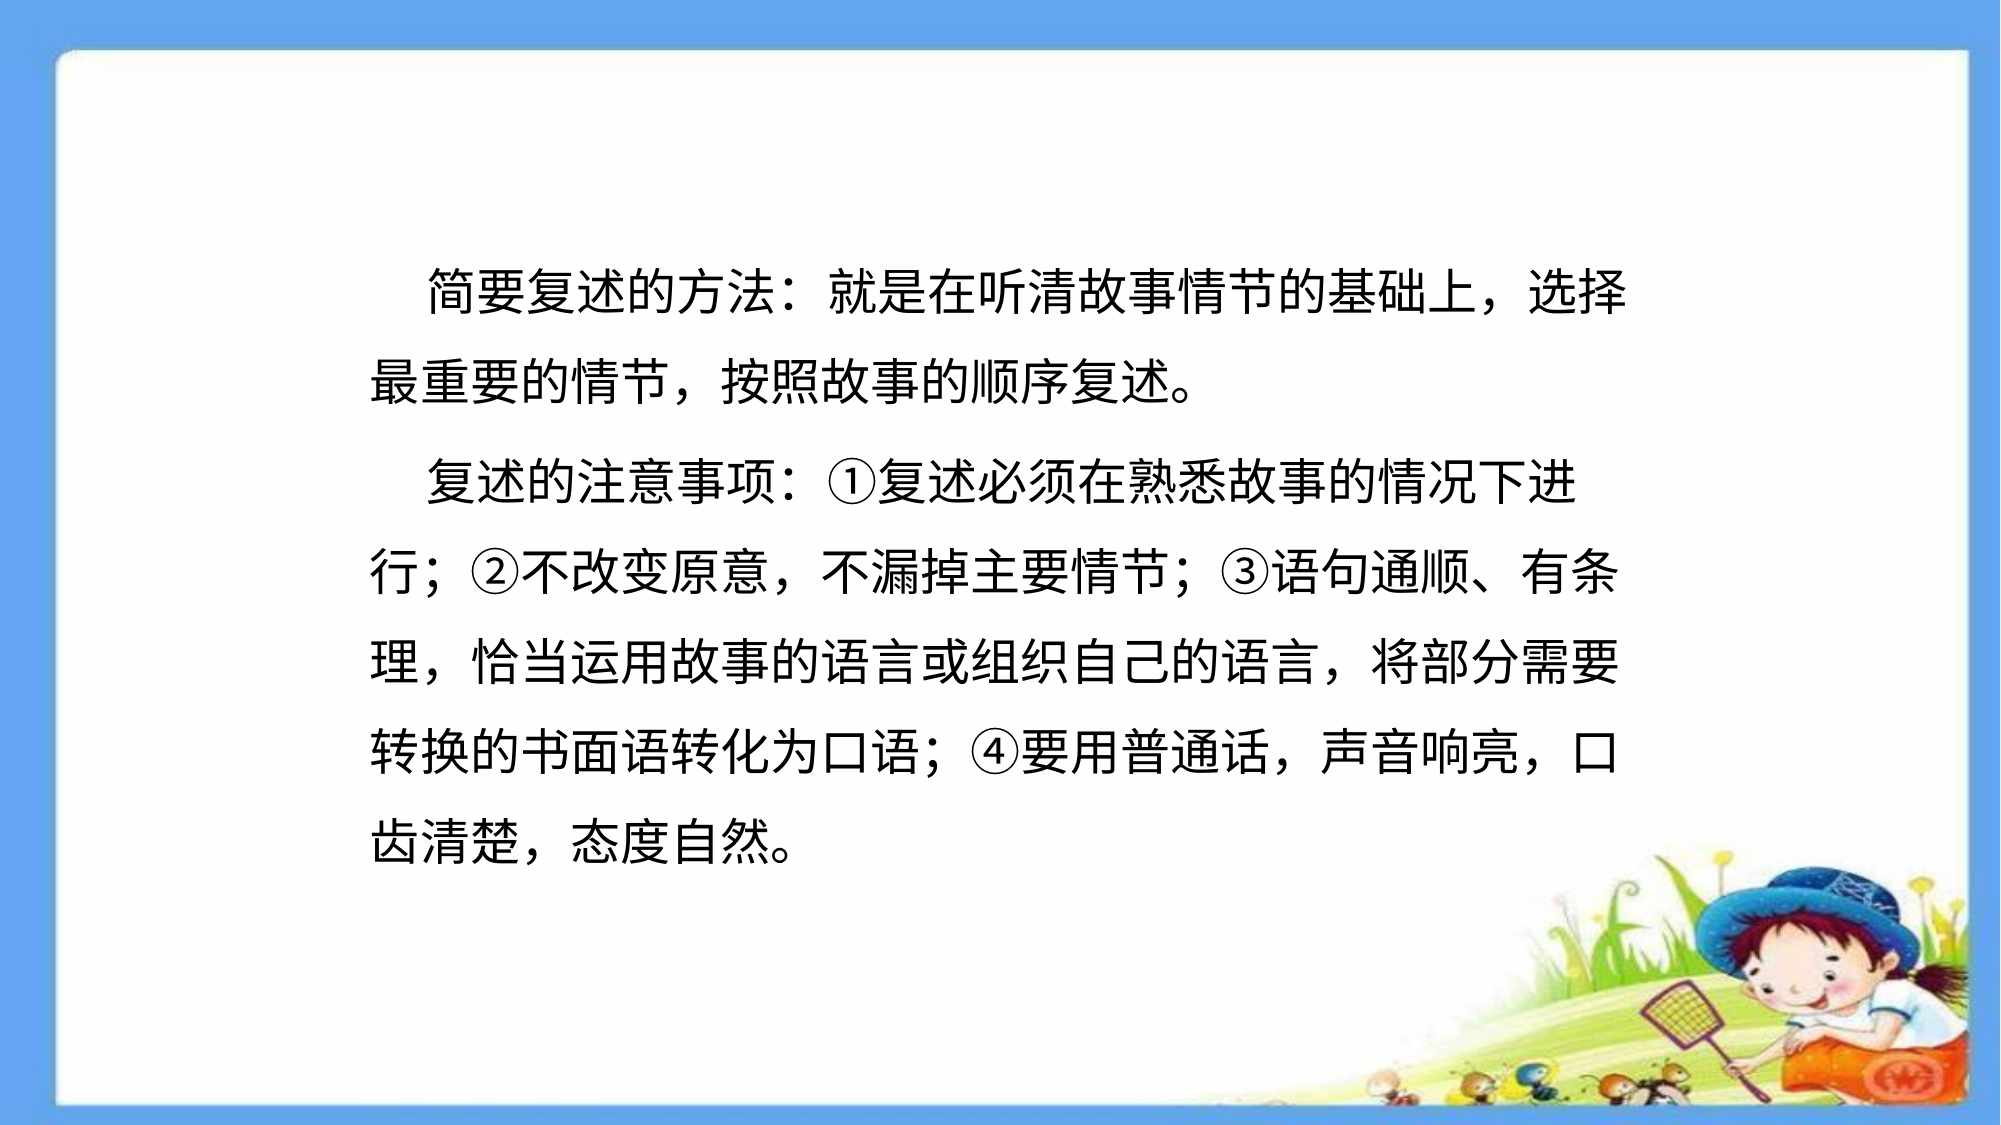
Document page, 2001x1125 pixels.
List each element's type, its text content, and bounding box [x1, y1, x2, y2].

list 简要复述的方法：就是在听清故事情节的基础上，选择最重要的情节，按照故事的顺序复述。 复述的注意事项：①复述必须在熟悉故事的情况下进行；②不改变原意，不漏掉主要情节；③语句通顺、有条理，恰当运用故事的语言或组织自己的语言，将部分需要转换的书面语转化为口语；④要用普通话，声音响亮，口齿清楚，态度自然。 [354, 222, 1645, 989]
picture [0, 0, 2001, 1125]
